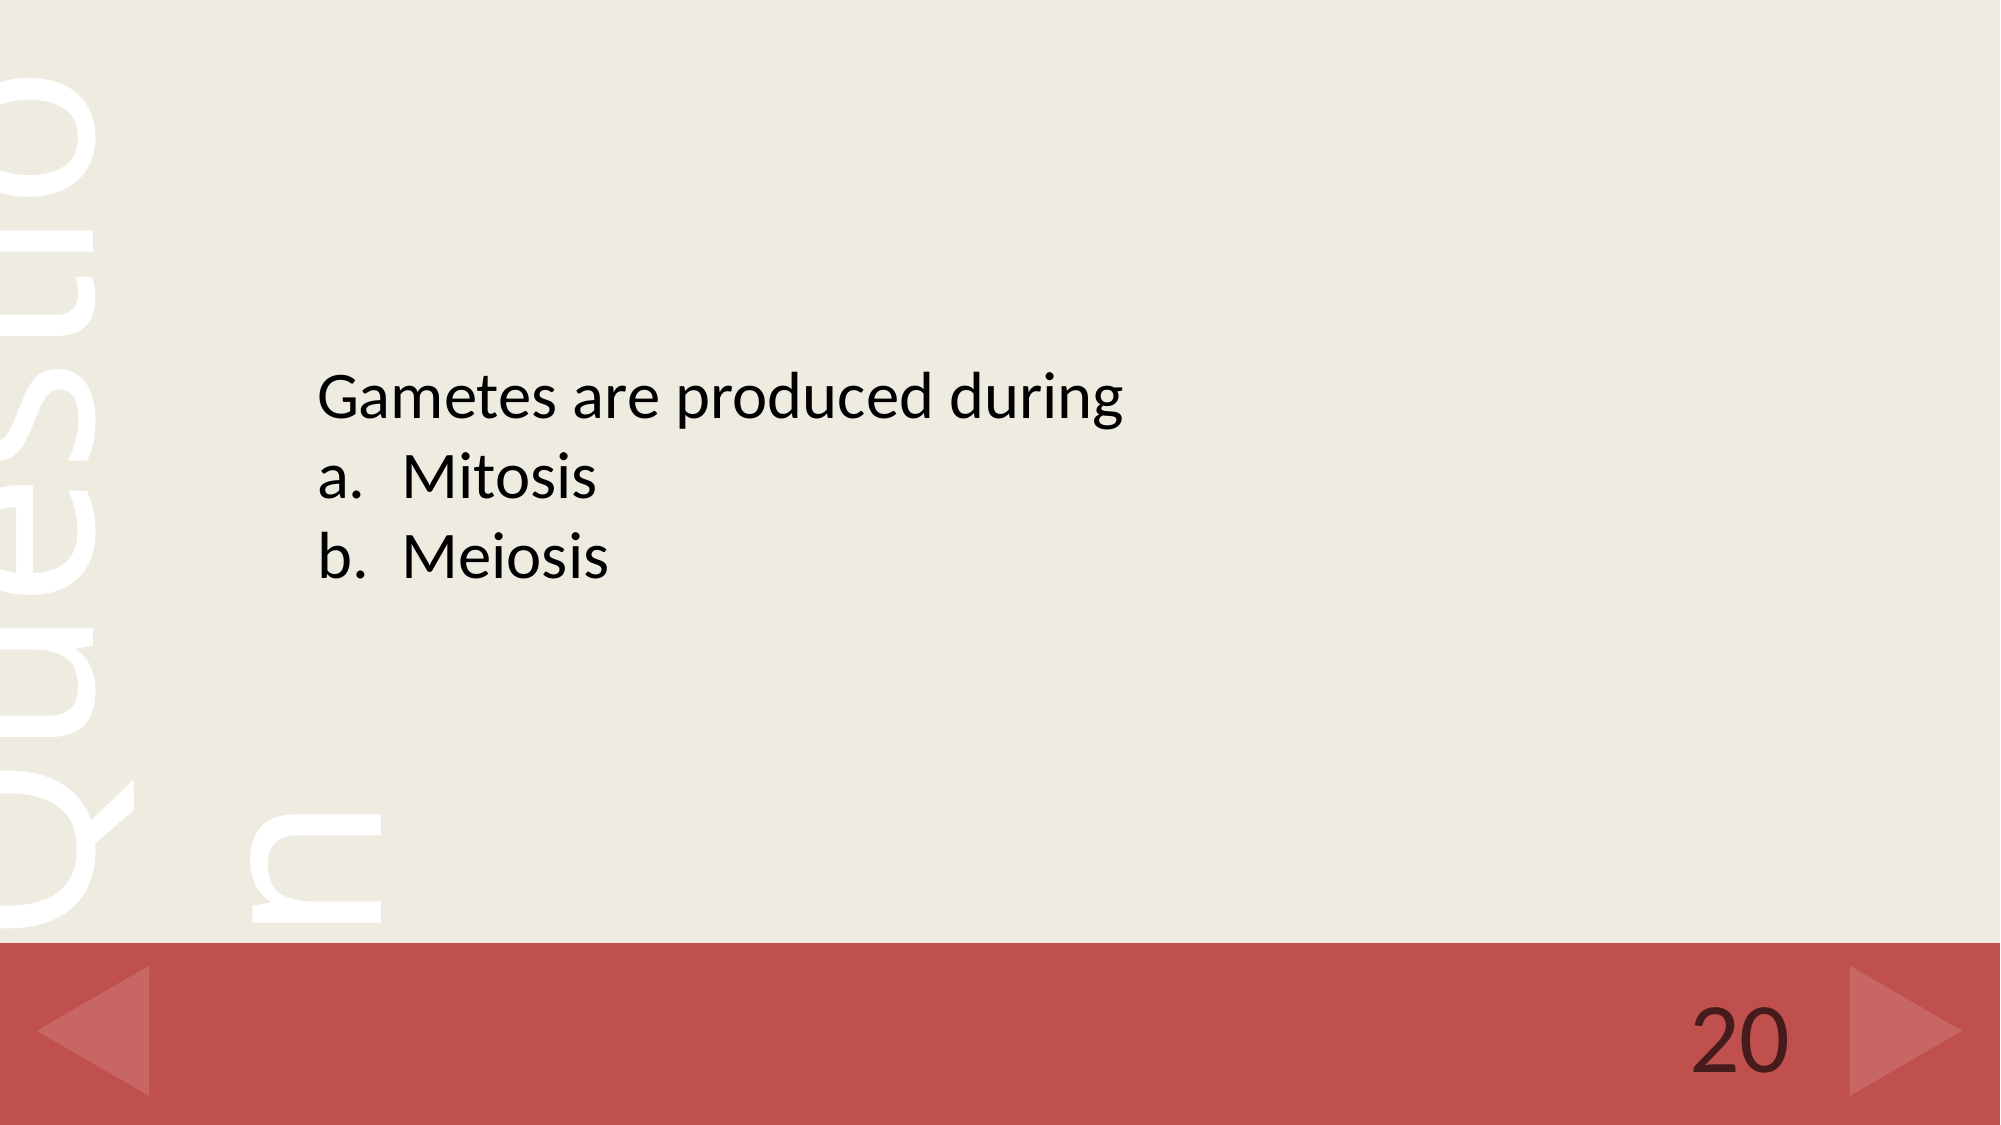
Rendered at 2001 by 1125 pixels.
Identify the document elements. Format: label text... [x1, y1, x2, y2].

list Gametes are produced during Mitosis Meiosis [302, 307, 1760, 636]
list 20 [1494, 967, 1806, 1097]
